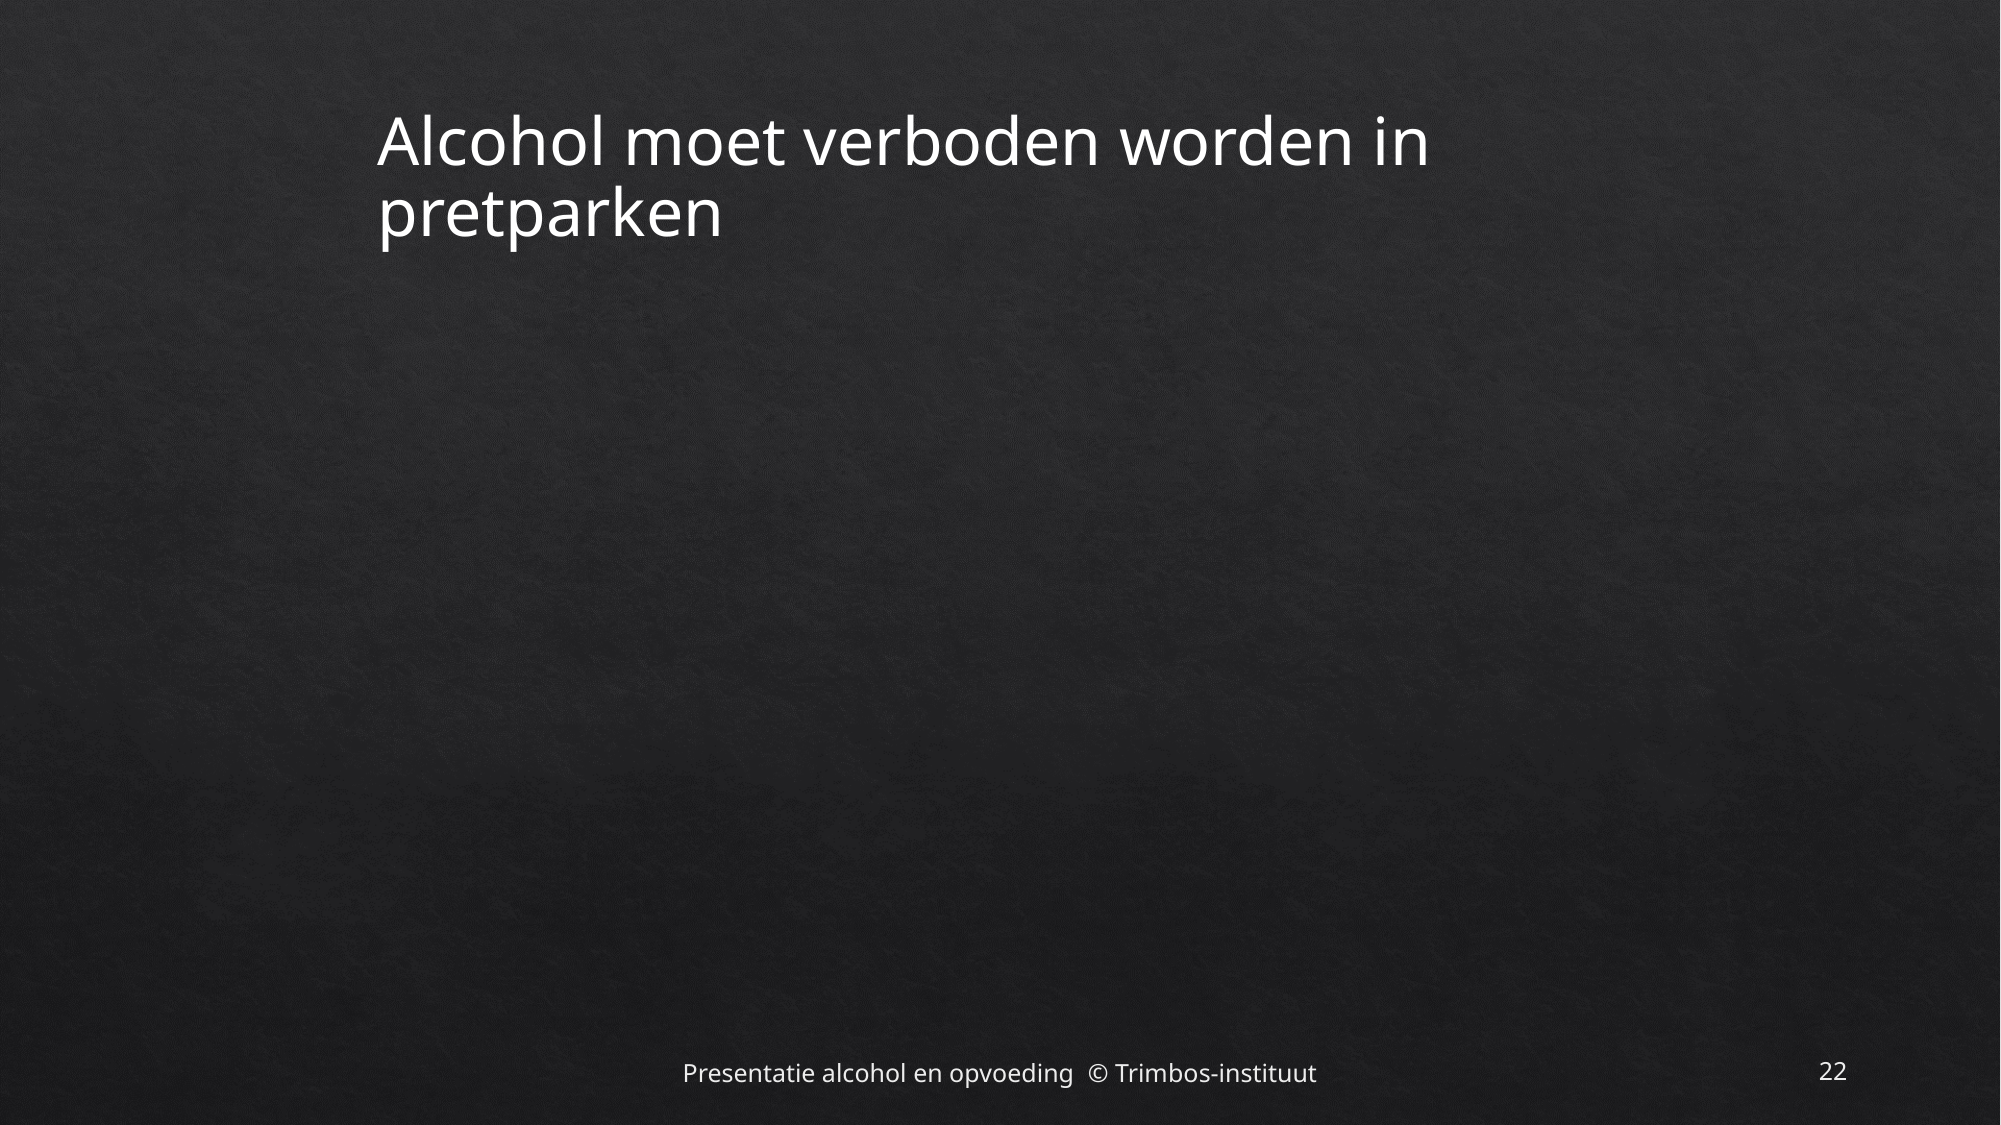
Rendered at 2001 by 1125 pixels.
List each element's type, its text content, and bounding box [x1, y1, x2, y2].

picture [0, 0, 2001, 1125]
title Alcohol moet verboden worden in pretparken [362, 99, 1637, 260]
footer Presentatie alcohol en opvoeding © Trimbos-instituut [662, 1042, 1338, 1103]
slide_number 22 [1412, 1042, 1863, 1103]
